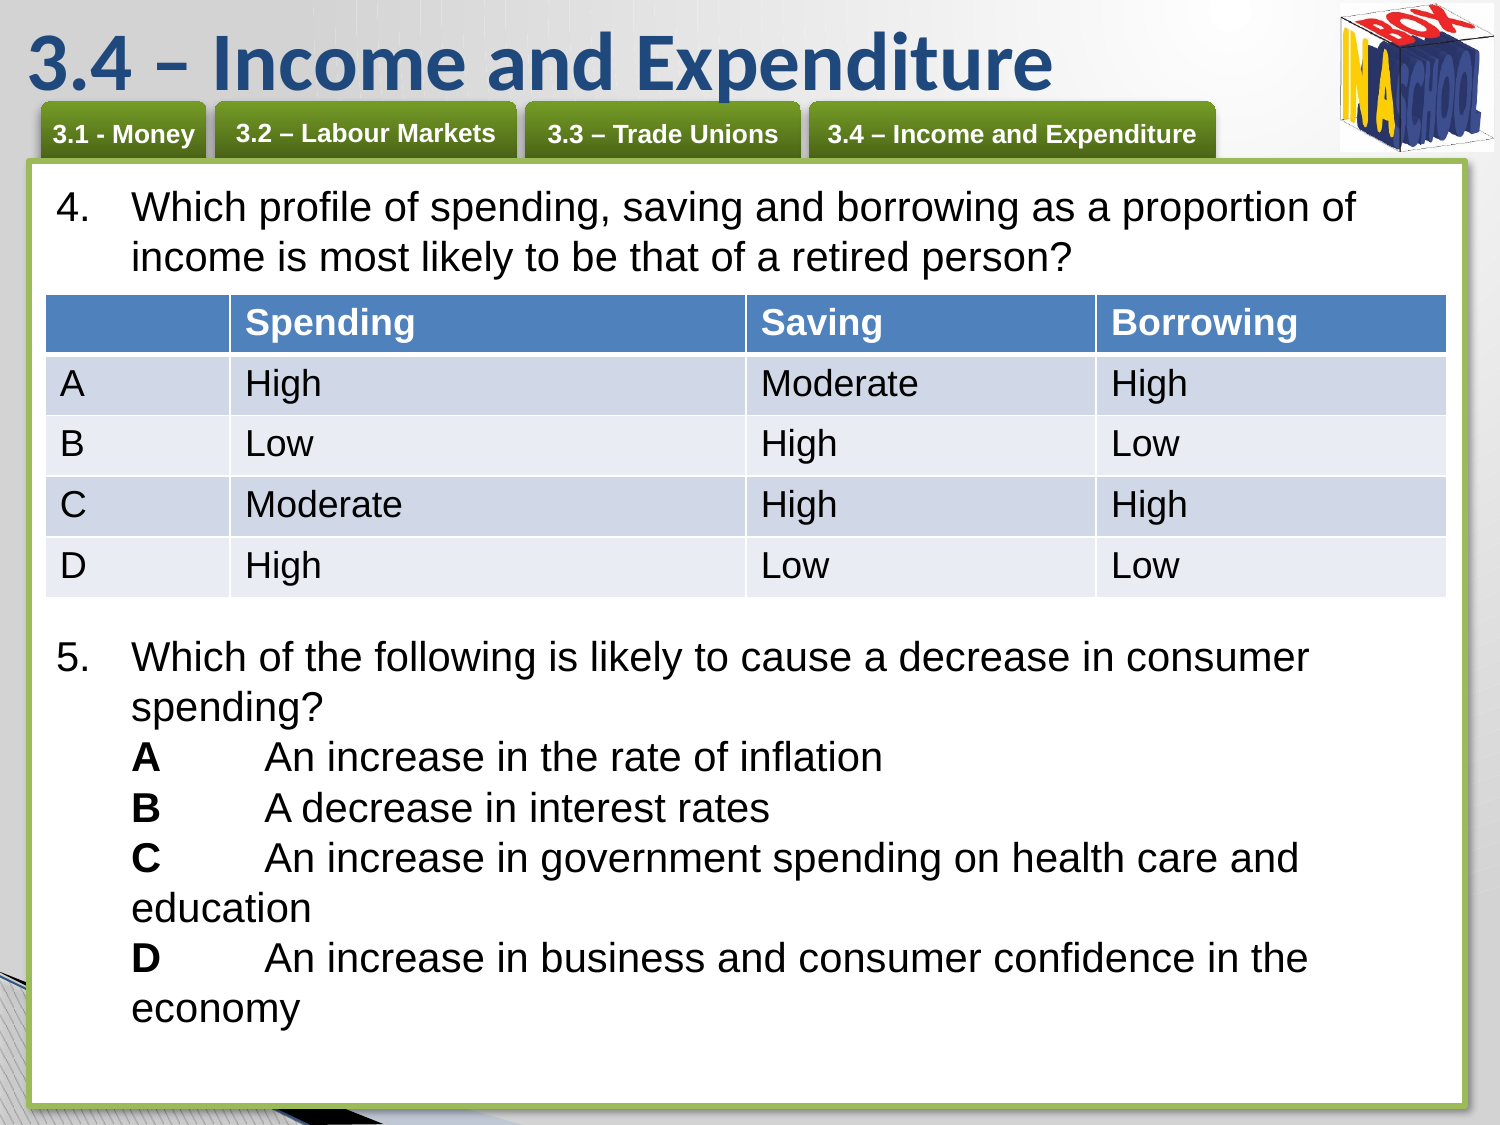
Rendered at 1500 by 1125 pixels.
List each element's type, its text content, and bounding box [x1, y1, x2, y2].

table_cell High [747, 416, 1095, 475]
table_header Borrowing [1097, 295, 1446, 352]
table_cell B [46, 416, 229, 475]
table_cell High [1097, 477, 1446, 536]
table_header Spending [231, 295, 745, 352]
table_header [46, 295, 229, 352]
title 3.4 – Income and Expenditure [11, 11, 1465, 102]
table_cell C [46, 477, 229, 536]
table_cell Moderate [231, 477, 745, 536]
picture [1340, 3, 1495, 152]
table_cell Low [231, 416, 745, 475]
table_cell D [46, 538, 229, 597]
table_cell Low [1097, 538, 1446, 597]
table_cell High [231, 357, 745, 415]
text_box Which profile of spending, saving and borrowing as a proportion of income is most likely to be that of a retired person? Which of the following is likely to cause a decrease in consumer spending? A An increase in the rate of inflation B A decrease in interest rates C An increase in government spending on health care and education D An increase in business and consumer confidence in the economy [41, 172, 1447, 1038]
table_cell High [231, 538, 745, 597]
table_cell High [1097, 357, 1446, 415]
table_header Saving [747, 295, 1095, 352]
table_cell Low [1097, 416, 1446, 475]
table_cell Low [747, 538, 1095, 597]
picture [281, 1114, 303, 1125]
table_cell High [747, 477, 1095, 536]
table_cell A [46, 357, 229, 415]
table_cell Moderate [747, 357, 1095, 415]
